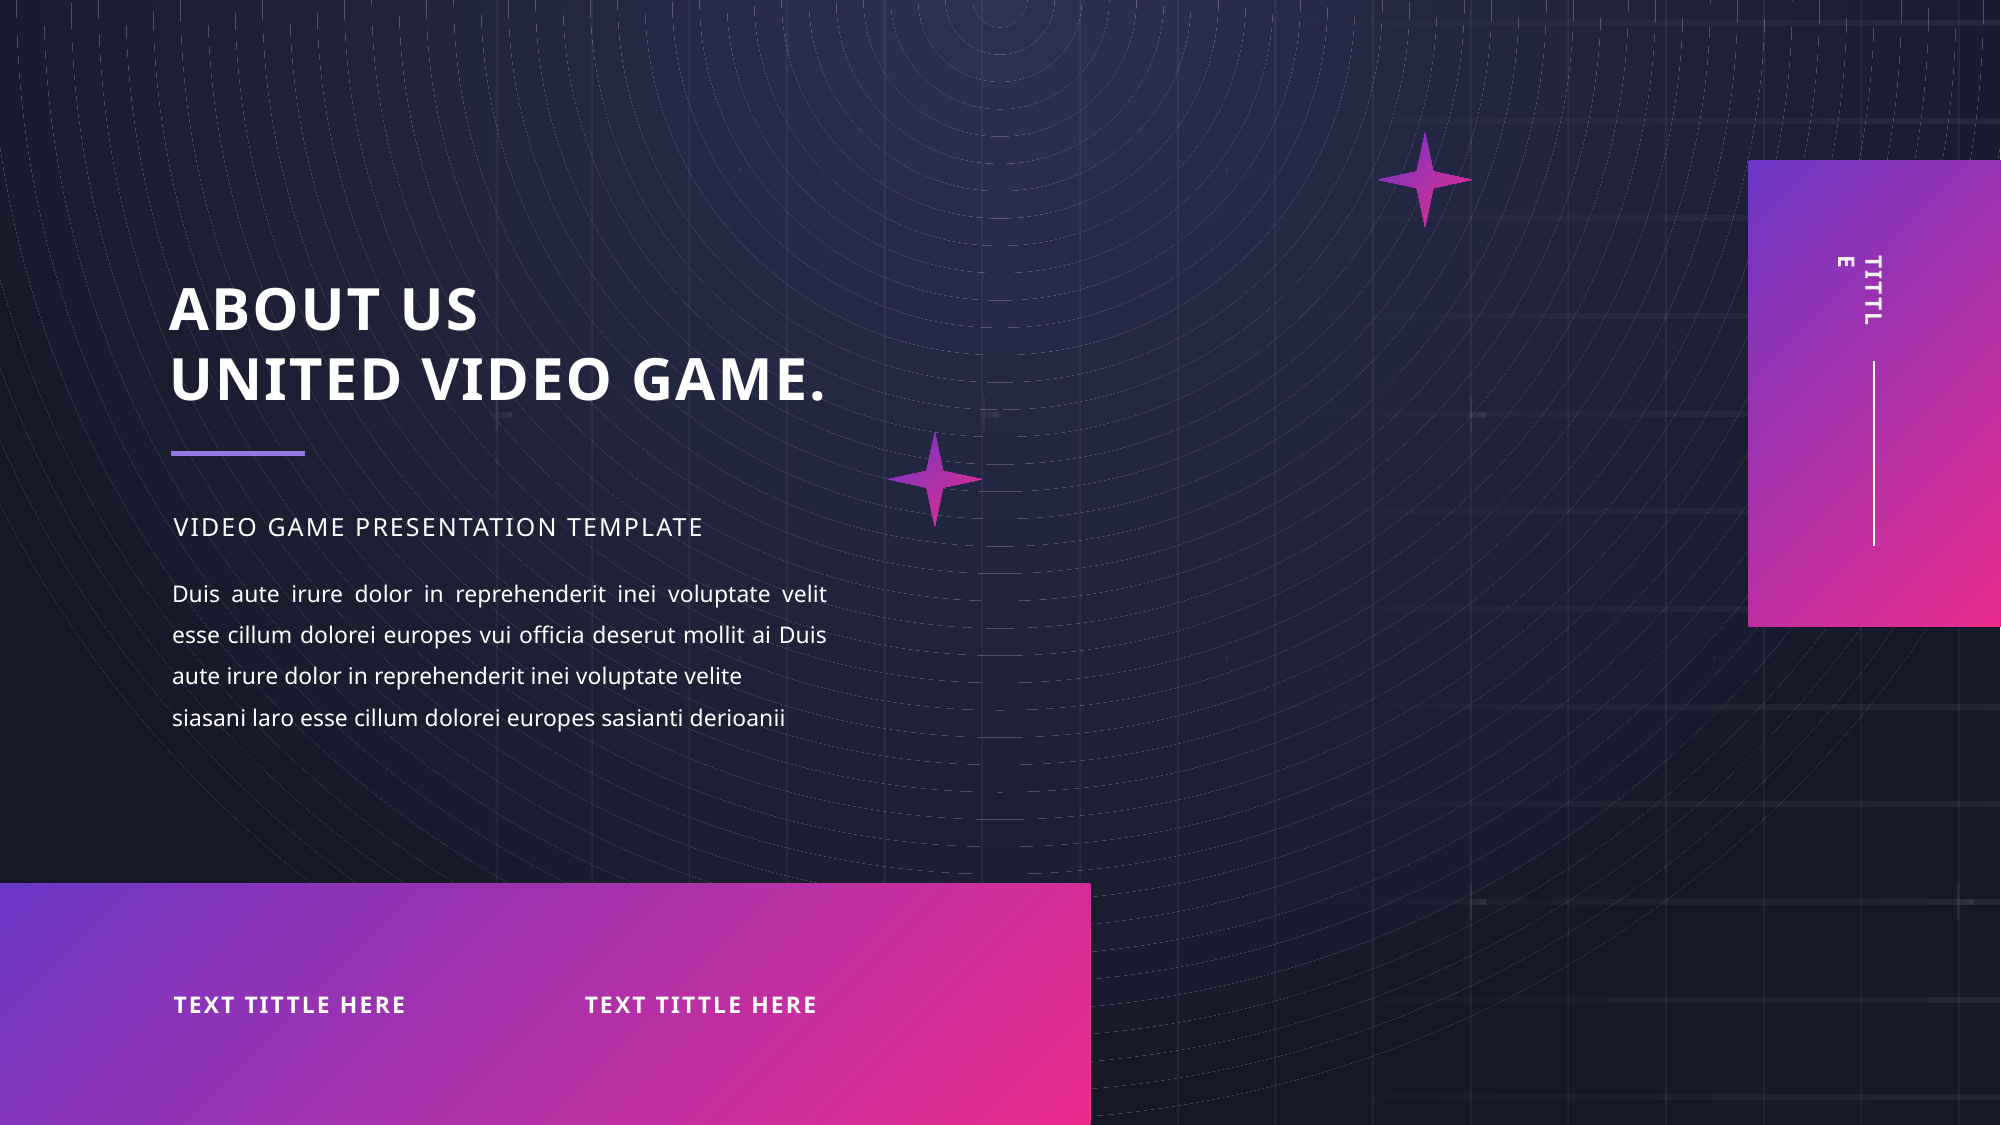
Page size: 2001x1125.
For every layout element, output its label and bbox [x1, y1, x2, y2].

text_box [158, 982, 861, 1026]
picture [1064, 393, 2000, 1125]
text_box [154, 264, 901, 737]
text_box [1377, 132, 1473, 227]
text_box [1748, 160, 2000, 627]
text_box [0, 882, 1064, 1125]
text_box [901, 432, 982, 527]
